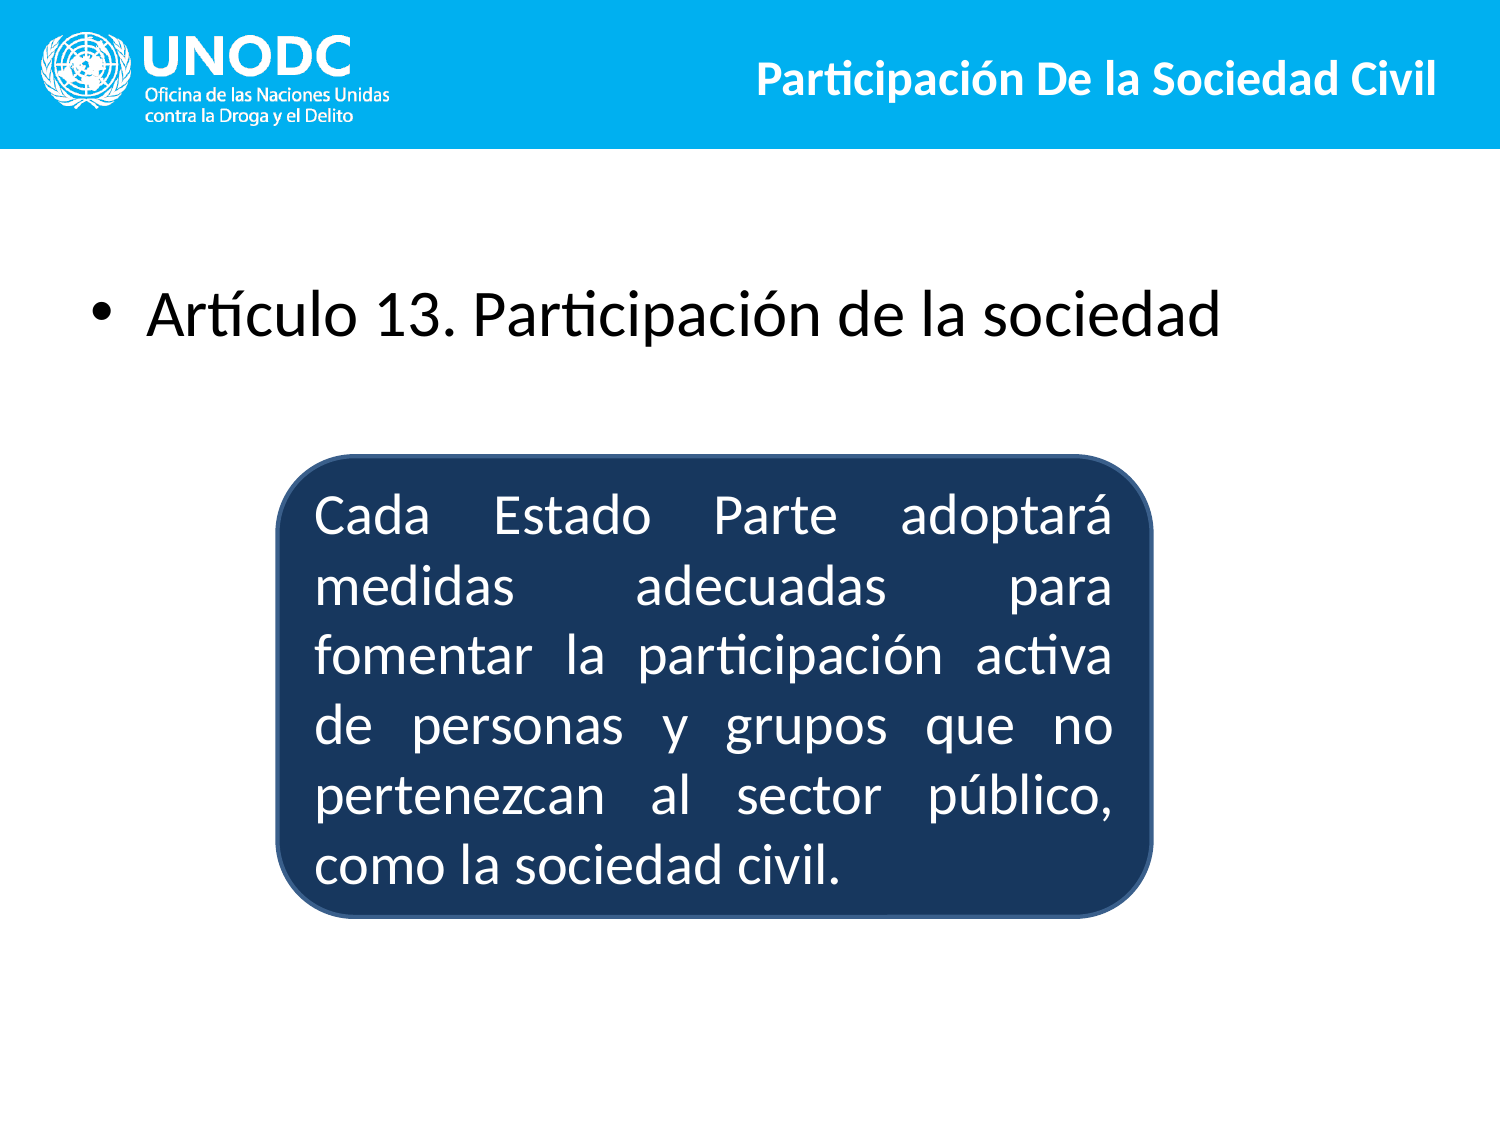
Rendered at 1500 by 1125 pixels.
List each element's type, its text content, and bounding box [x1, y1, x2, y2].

text_box Participación De la Sociedad Civil [741, 38, 1454, 113]
picture [237, 94, 243, 101]
picture [114, 38, 129, 63]
picture [187, 37, 222, 74]
picture [317, 36, 349, 76]
picture [55, 33, 118, 96]
picture [271, 93, 281, 101]
picture [209, 88, 215, 101]
picture [92, 99, 110, 105]
picture [195, 93, 200, 101]
picture [278, 37, 311, 74]
picture [230, 36, 270, 76]
list Artículo 13. Participación de la sociedad [75, 262, 1425, 1005]
picture [145, 37, 177, 76]
picture [42, 37, 80, 105]
picture [100, 63, 130, 100]
picture [365, 88, 371, 101]
text_box Cada Estado Parte adoptará medidas adecuadas para fomentar la participación activa de personas y grupos que no pertenezcan al sector público, como la sociedad civil. [275, 454, 1154, 919]
